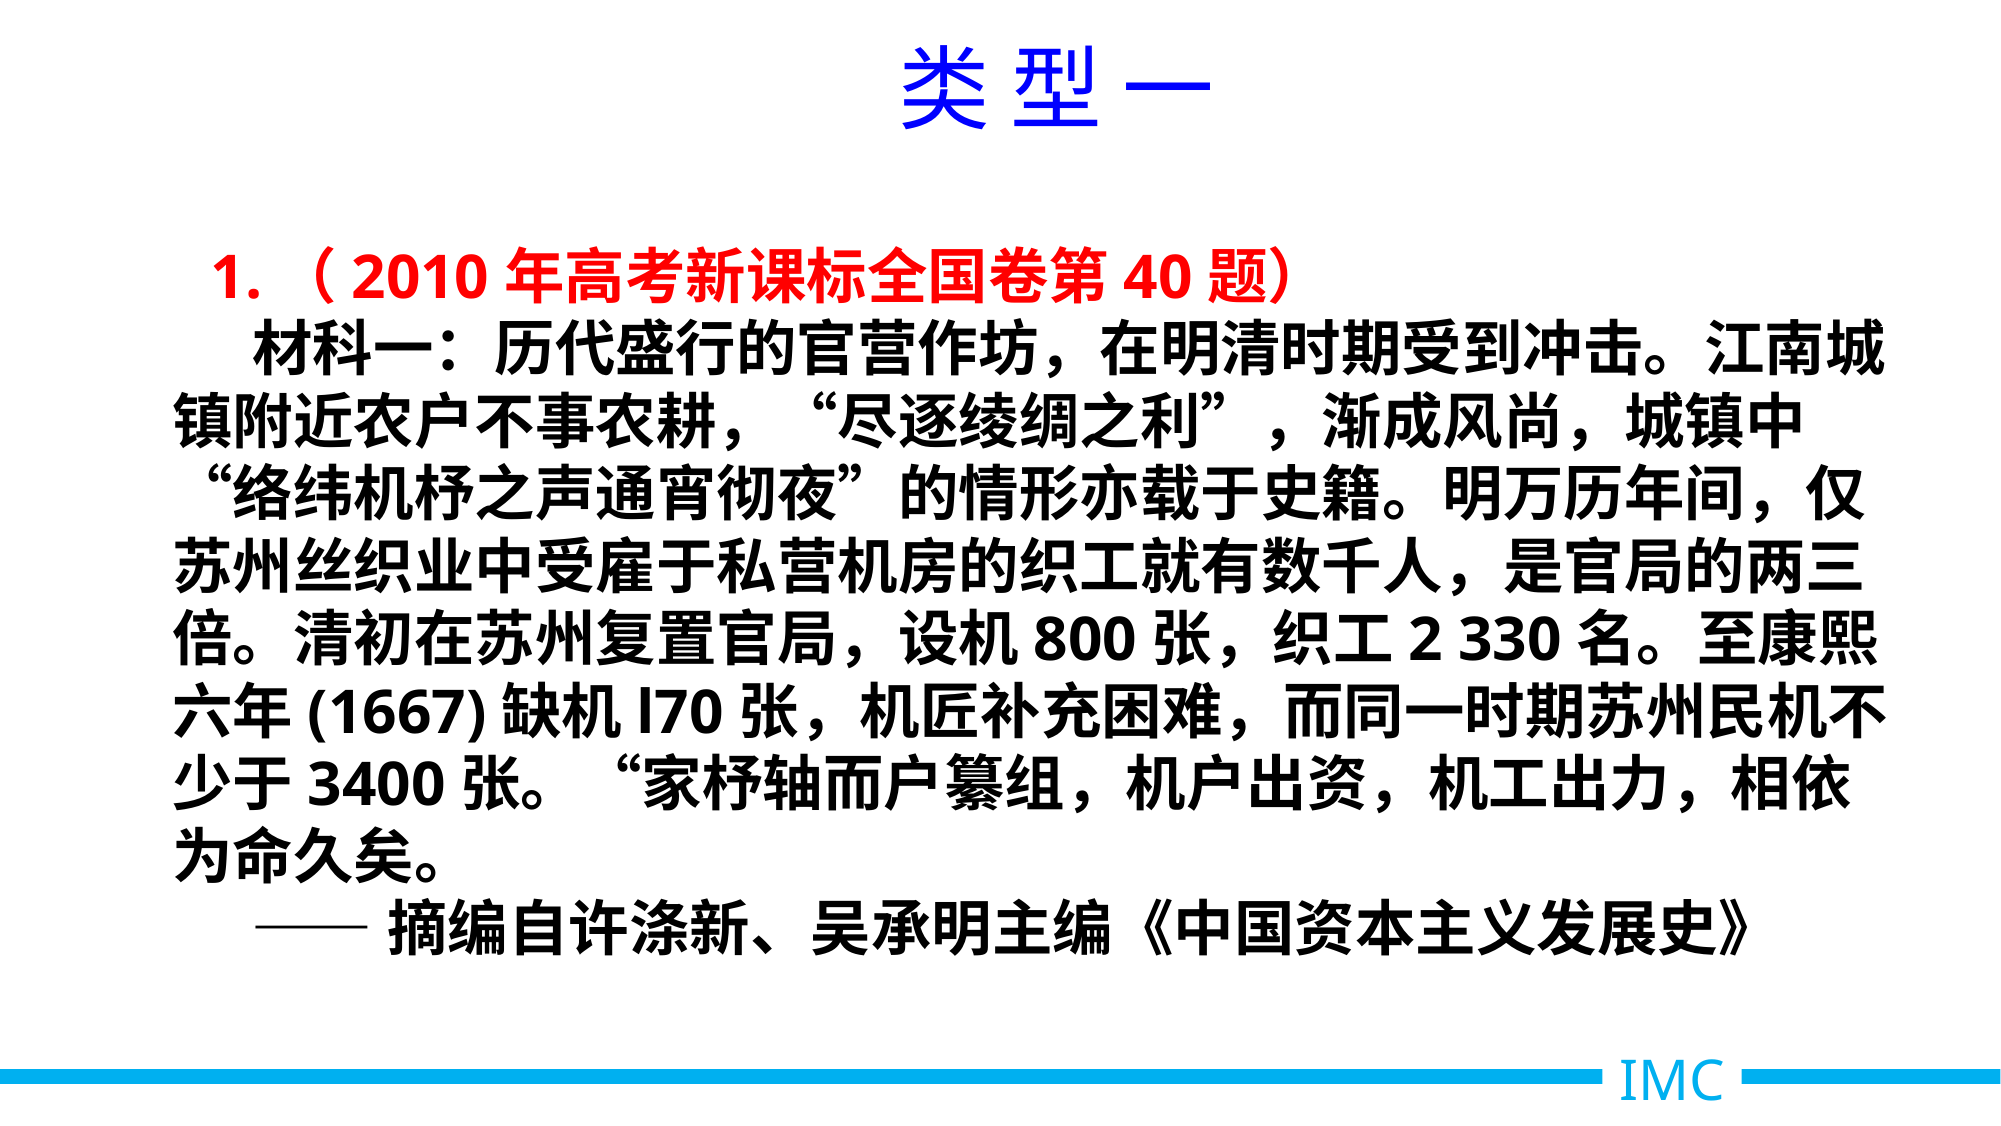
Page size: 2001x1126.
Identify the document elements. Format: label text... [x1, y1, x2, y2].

text_box 1.（2010年高考新课标全国卷第40题） 材科一：历代盛行的官营作坊，在明清时期受到冲击。江南城镇附近农户不事农耕，“尽逐绫绸之利”，渐成风尚，城镇中“络纬机杼之声通宵彻夜”的情形亦载于史籍。明万历年间，仅苏州丝织业中受雇于私营机房的织工就有数千人，是官局的两三倍。清初在苏州复置官局，设机800张，织工2 330名。至康熙六年(1667)缺机l70张，机匠补充困难，而同一时期苏州民机不少于3400张。“家杼轴而户纂组，机户出资，机工出力，相依为命久矣。 ——摘编自许涤新、吴承明主编《中国资本主义发展史》 [156, 230, 1919, 971]
text_box 类 型 一 [883, 23, 1230, 149]
